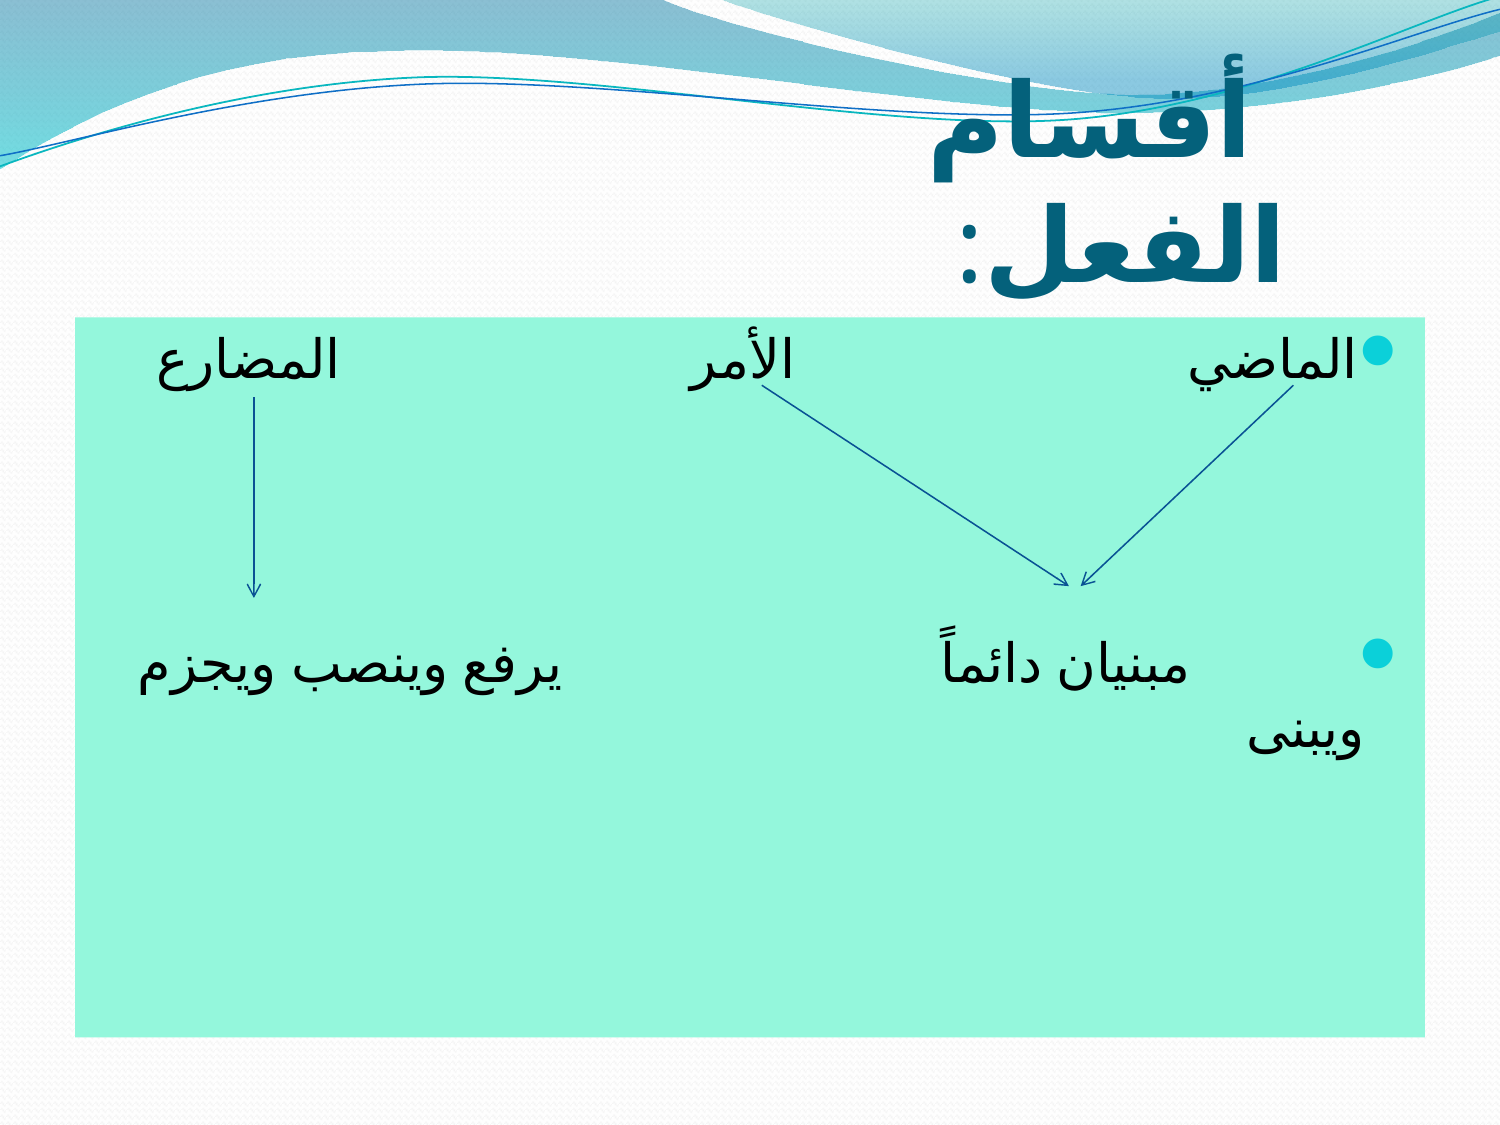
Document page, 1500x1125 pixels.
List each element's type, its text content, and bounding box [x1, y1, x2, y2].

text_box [761, 385, 1070, 587]
list الماضي الأمر المضارع مبنيان دائماً يرفع وينصب ويجزم ويبنى [75, 317, 1425, 1038]
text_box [1080, 385, 1294, 587]
title أقسام الفعل: [927, 115, 1425, 303]
